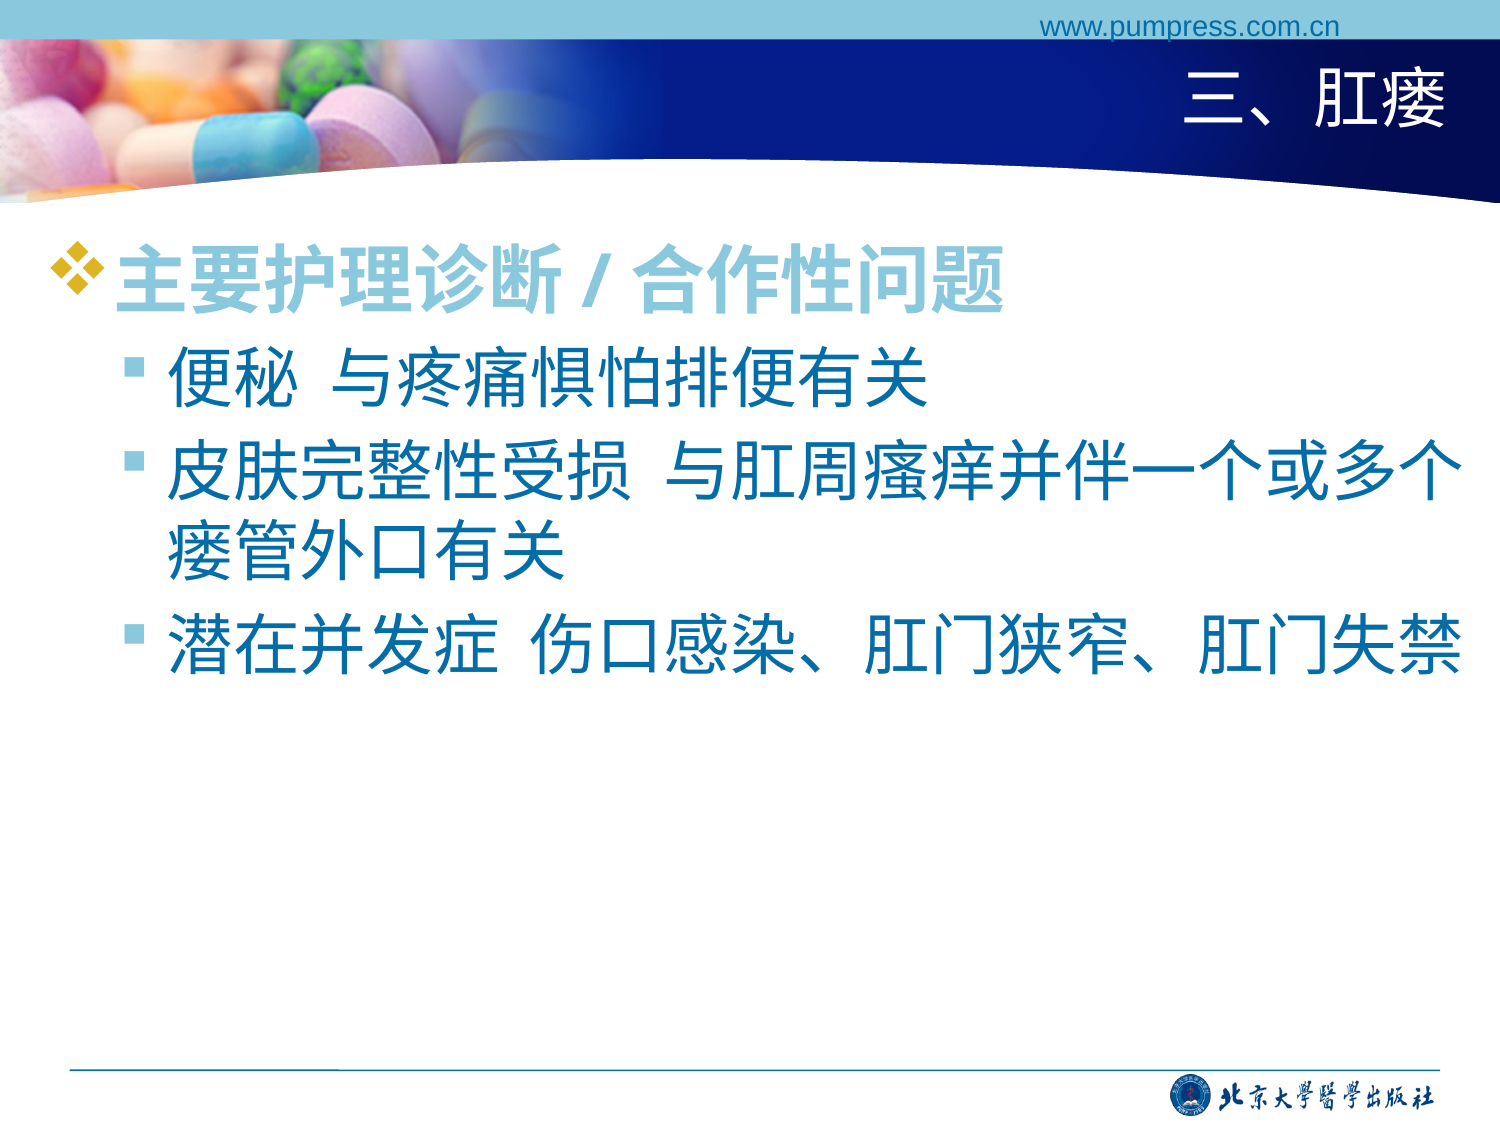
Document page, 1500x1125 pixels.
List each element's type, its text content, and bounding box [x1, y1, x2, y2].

slide_number www.pumpress.com.cn [1025, 0, 1463, 38]
picture [0, 40, 1500, 203]
list 主要护理诊断/合作性问题 便秘 与疼痛惧怕排便有关 皮肤完整性受损 与肛周瘙痒并伴一个或多个瘘管外口有关 潜在并发症 伤口感染、肛门狭窄、肛门失禁 [29, 224, 1500, 1026]
title 三、肛瘘 [137, 49, 1463, 143]
picture [1170, 1074, 1436, 1118]
